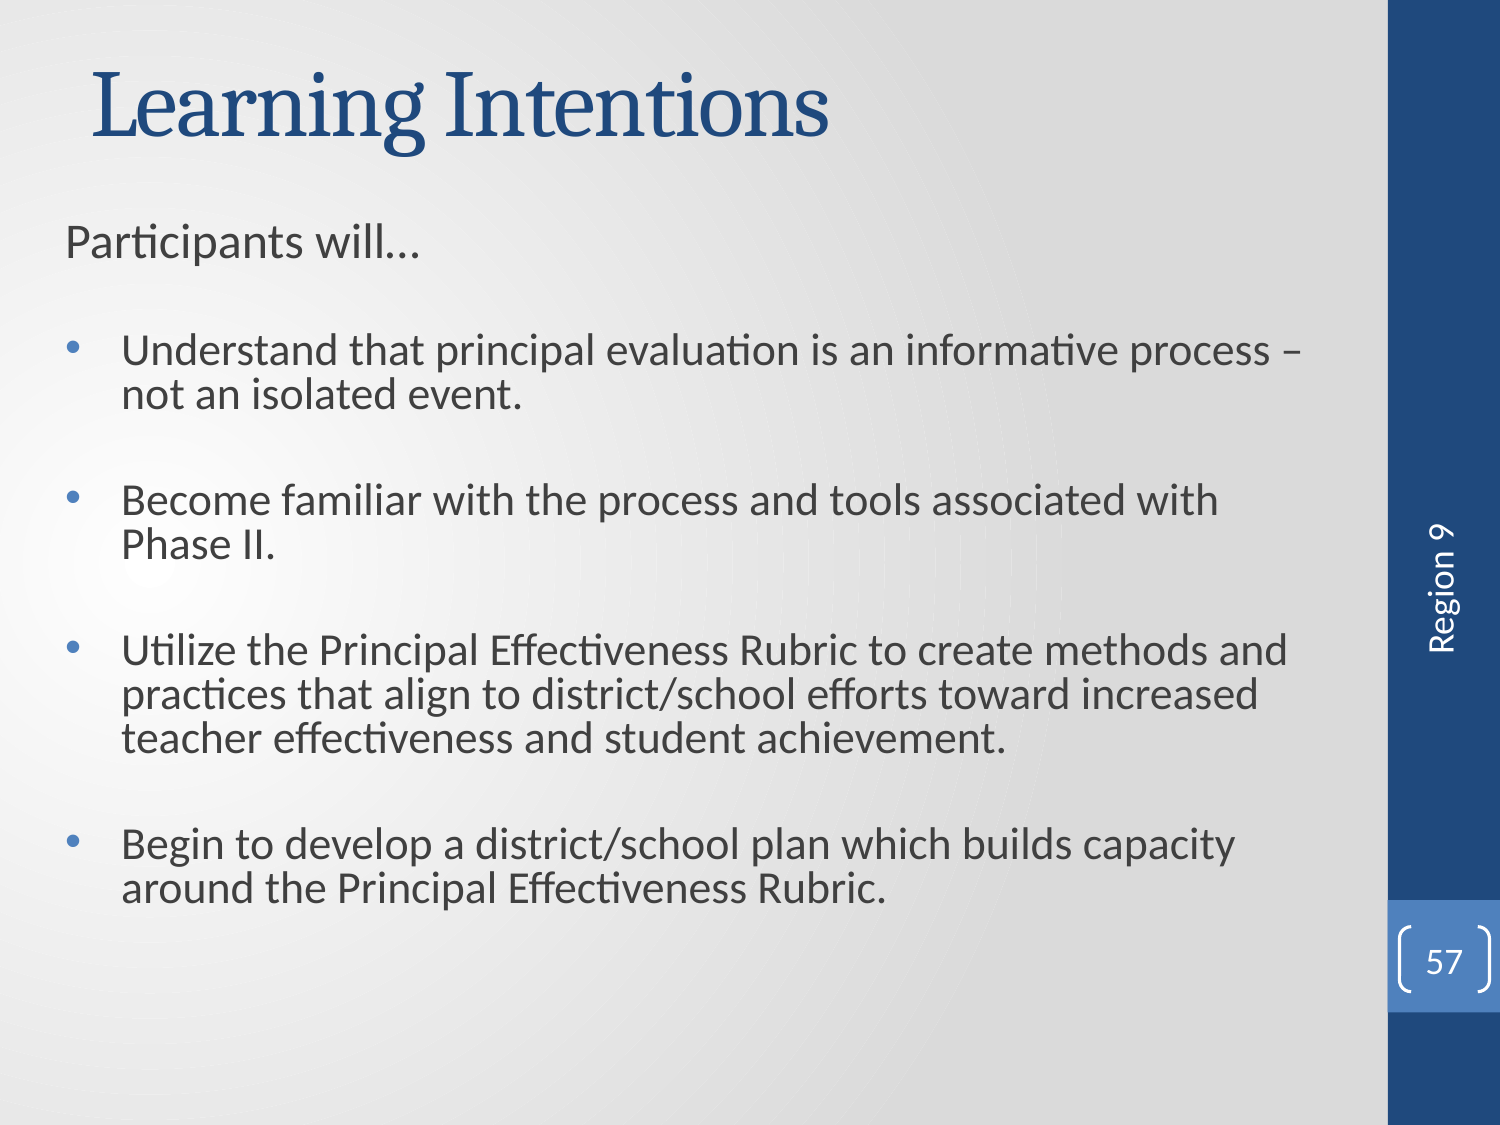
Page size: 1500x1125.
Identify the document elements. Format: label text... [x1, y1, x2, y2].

title Learning Intentions [75, 4, 1425, 192]
footer Region 9 [1408, 500, 1469, 889]
list Participants will… Understand that principal evaluation is an informative process – not an isolated event. Become familiar with the process and tools associated with Phase II. Utilize the Principal Effectiveness Rubric to create methods and practices that align to district/school efforts toward increased teacher effectiveness and student achievement. Begin to develop a district/school plan which builds capacity around the Principal Effectiveness Rubric. [50, 212, 1350, 1100]
slide_number 57 [1397, 925, 1492, 994]
